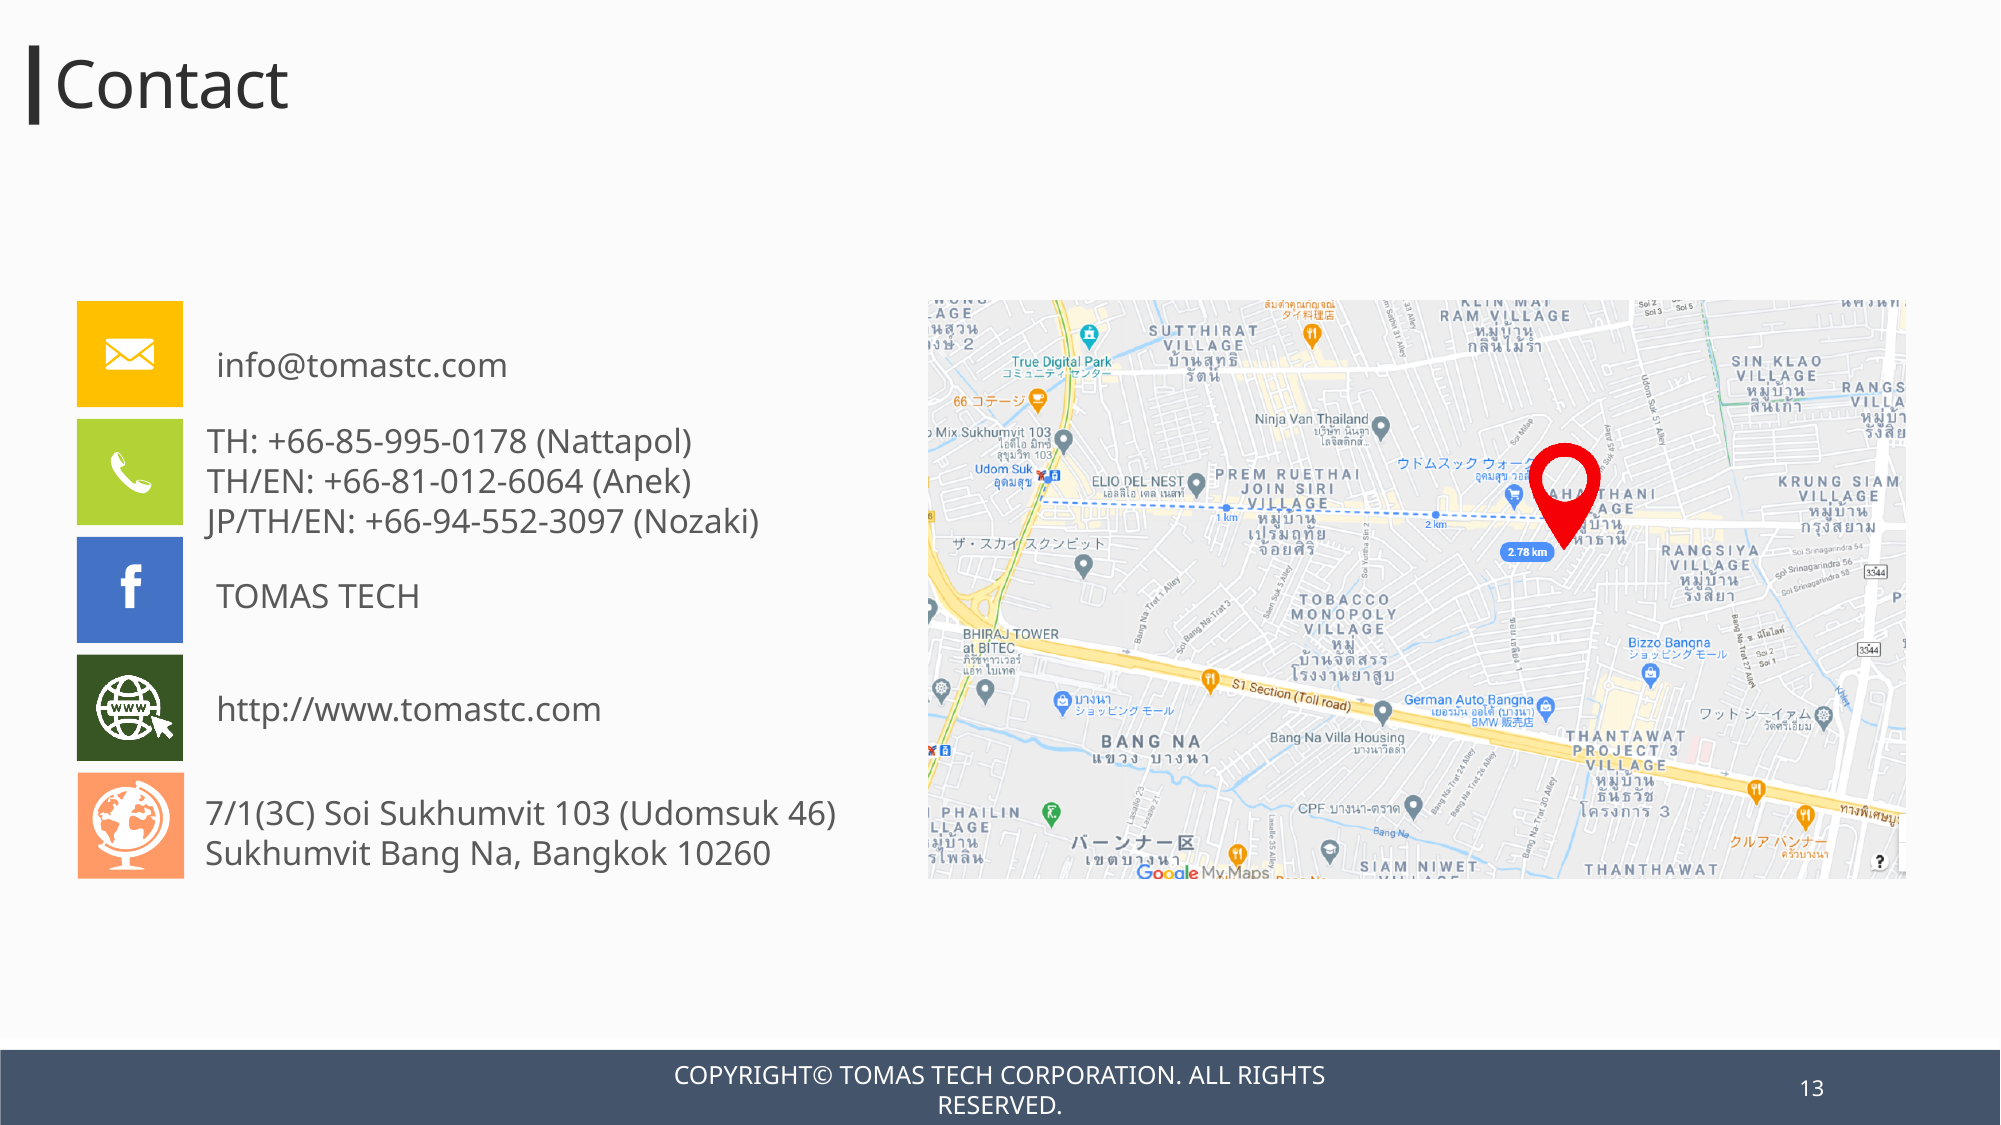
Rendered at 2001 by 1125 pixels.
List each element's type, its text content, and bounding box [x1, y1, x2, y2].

text_box TOMAS TECH [216, 575, 730, 616]
text_box [76, 536, 183, 643]
text_box info@tomastc.com [216, 344, 634, 385]
text_box http://www.tomastc.com [216, 687, 716, 728]
text_box [110, 452, 152, 494]
text_box [76, 301, 183, 408]
text_box [76, 654, 183, 761]
picture [927, 300, 1906, 880]
picture [96, 675, 175, 744]
text_box [77, 772, 185, 879]
footer Copyright© TOMAS TECH CORPORATION. All rights reserved. [604, 1059, 1396, 1120]
text_box 7/1(3C) Soi Sukhumvit 103 (Udomsuk 46) Sukhumvit Bang Na, Bangkok 10260 [205, 792, 888, 873]
text_box [120, 564, 142, 609]
slide_number 13 [1624, 1059, 1840, 1120]
text_box ┃Contact [0, 20, 1889, 130]
text_box [92, 780, 170, 870]
text_box [105, 338, 154, 370]
text_box [76, 418, 183, 526]
text_box TH: +66-85-995-0178 (Nattapol) TH/EN: +66-81-012-6064 (Anek) JP/TH/EN: +66-94-552-3097 (Nozaki) [206, 420, 879, 541]
